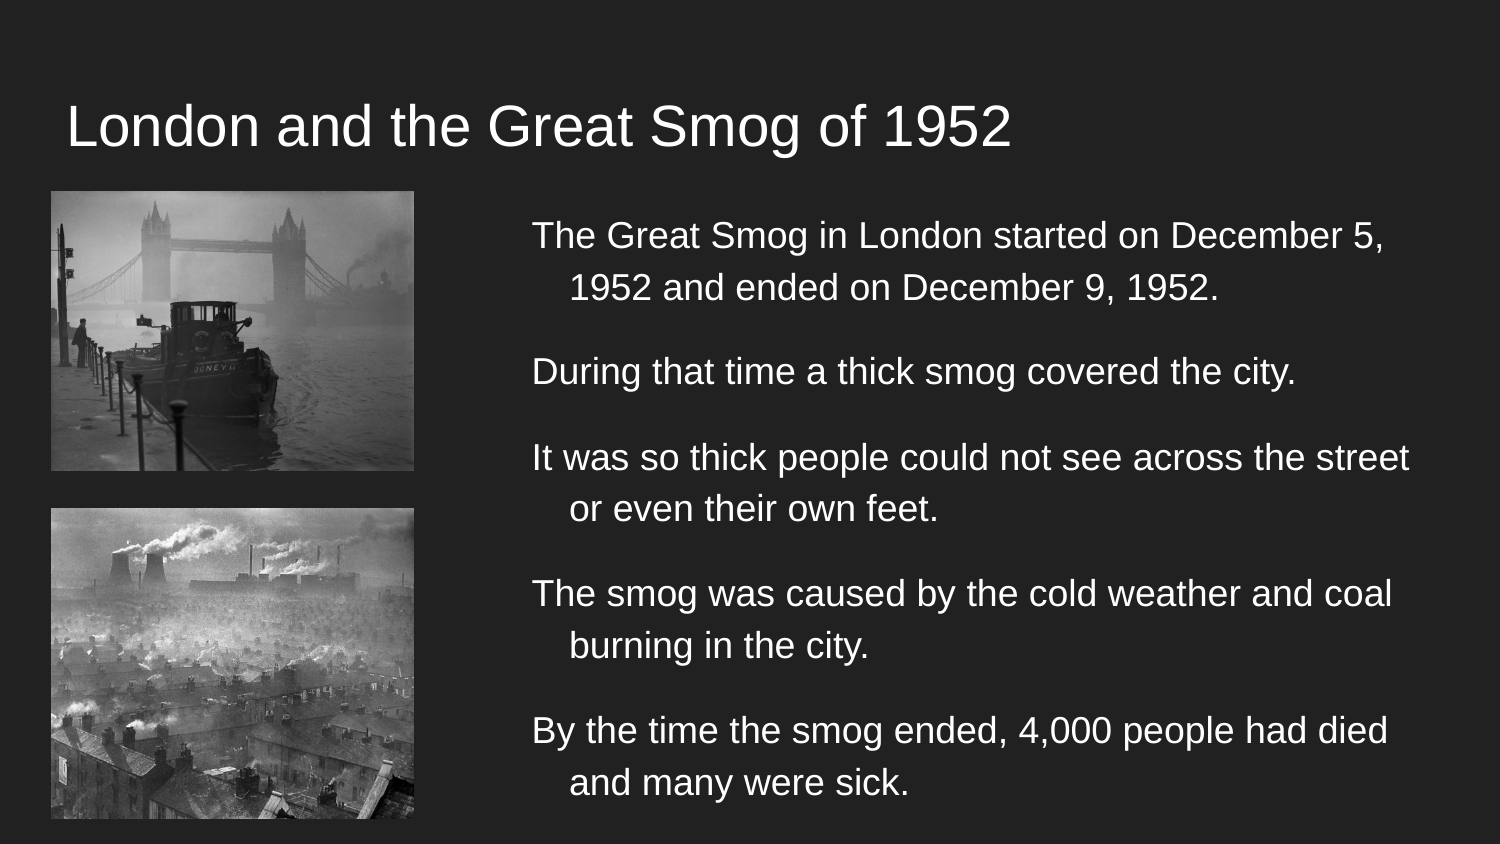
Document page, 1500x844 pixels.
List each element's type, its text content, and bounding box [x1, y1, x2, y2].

list The Great Smog in London started on December 5, 1952 and ended on December 9, 1952. During that time a thick smog covered the city. It was so thick people could not see across the street or even their own feet. The smog was caused by the cold weather and coal burning in the city. By the time the smog ended, 4,000 people had died and many were sick. In 1956, British Parliament passed the Clean Air Act to decrease the amount of coal burned in and near the city [479, 189, 1449, 750]
picture [50, 191, 414, 471]
picture [50, 508, 414, 819]
title London and the Great Smog of 1952 [51, 72, 1449, 167]
